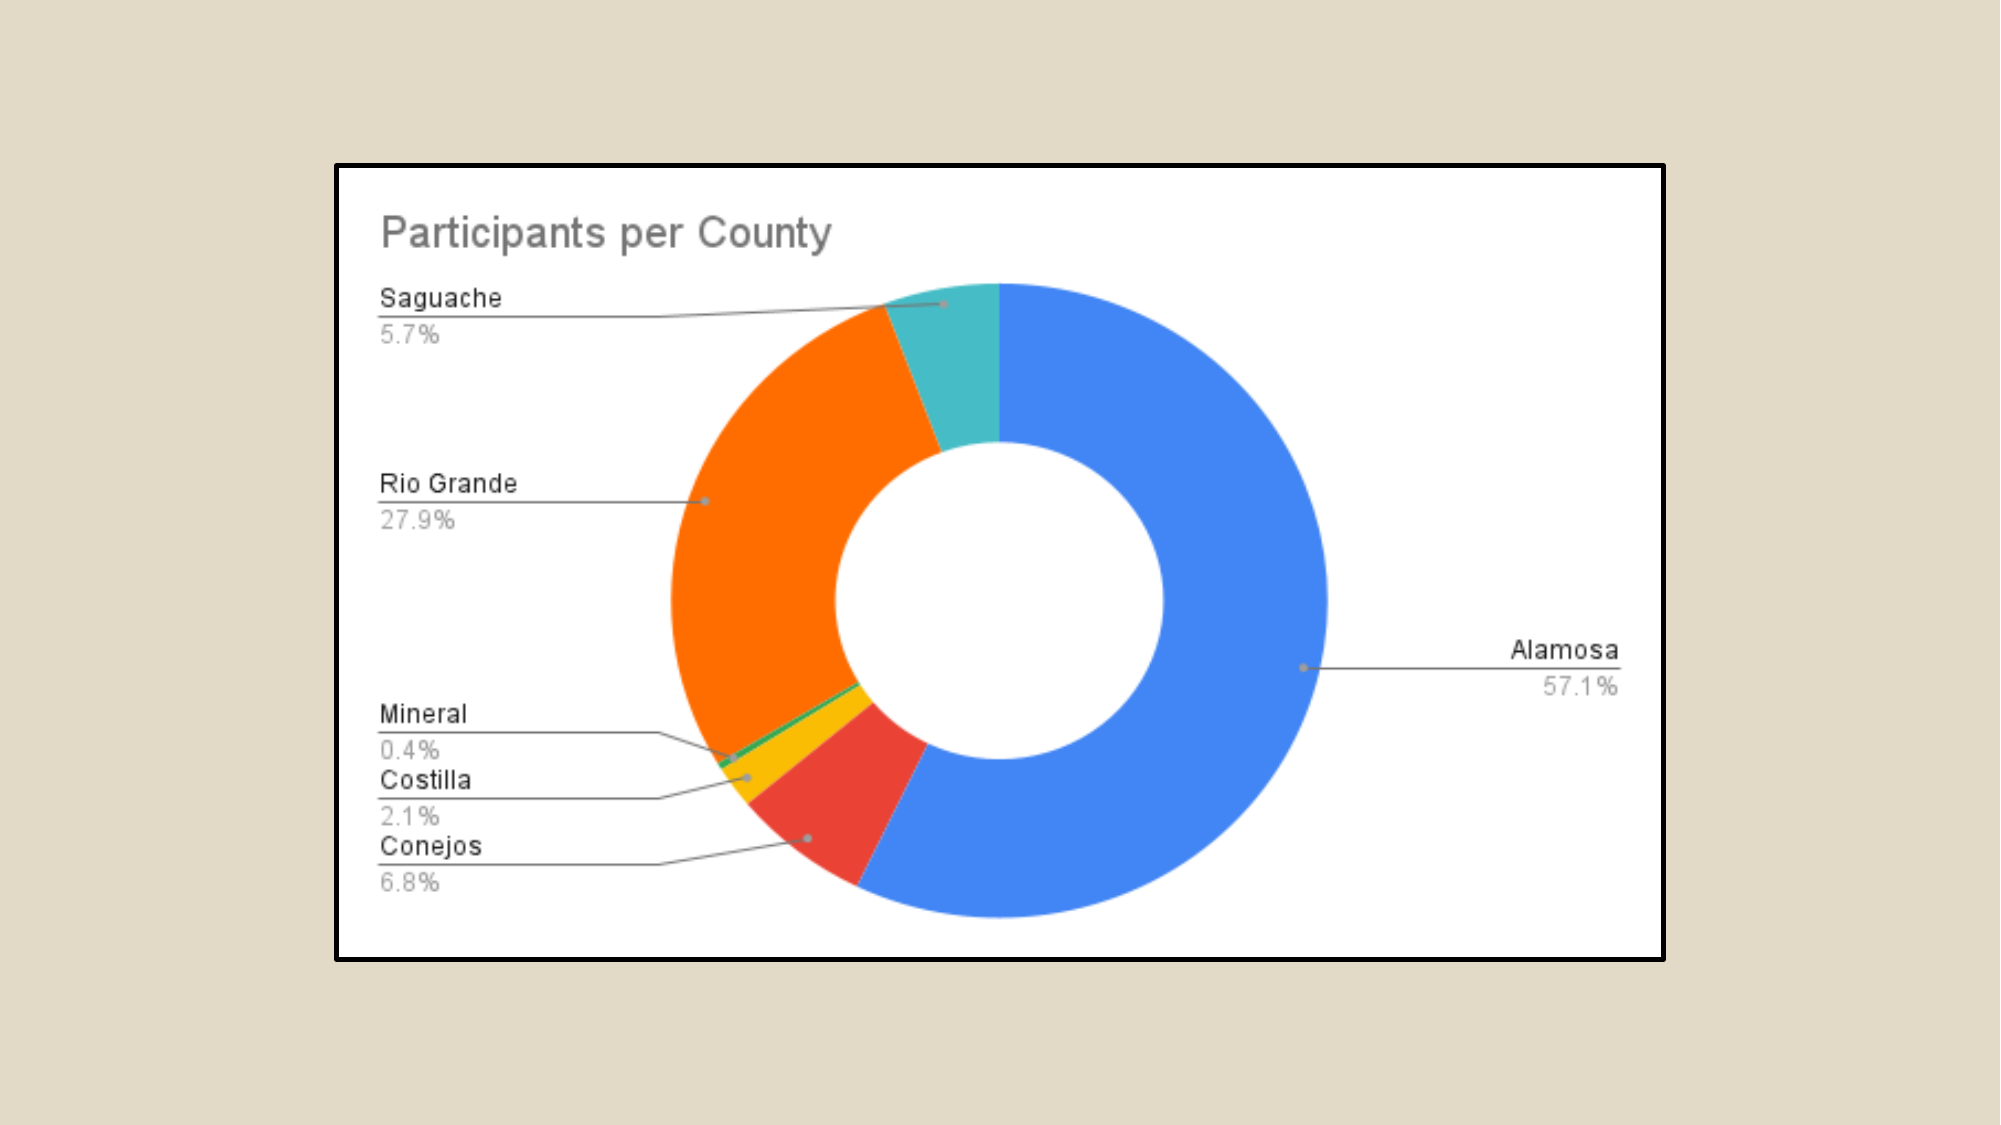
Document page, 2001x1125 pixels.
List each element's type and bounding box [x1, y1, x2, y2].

picture [338, 167, 1662, 958]
